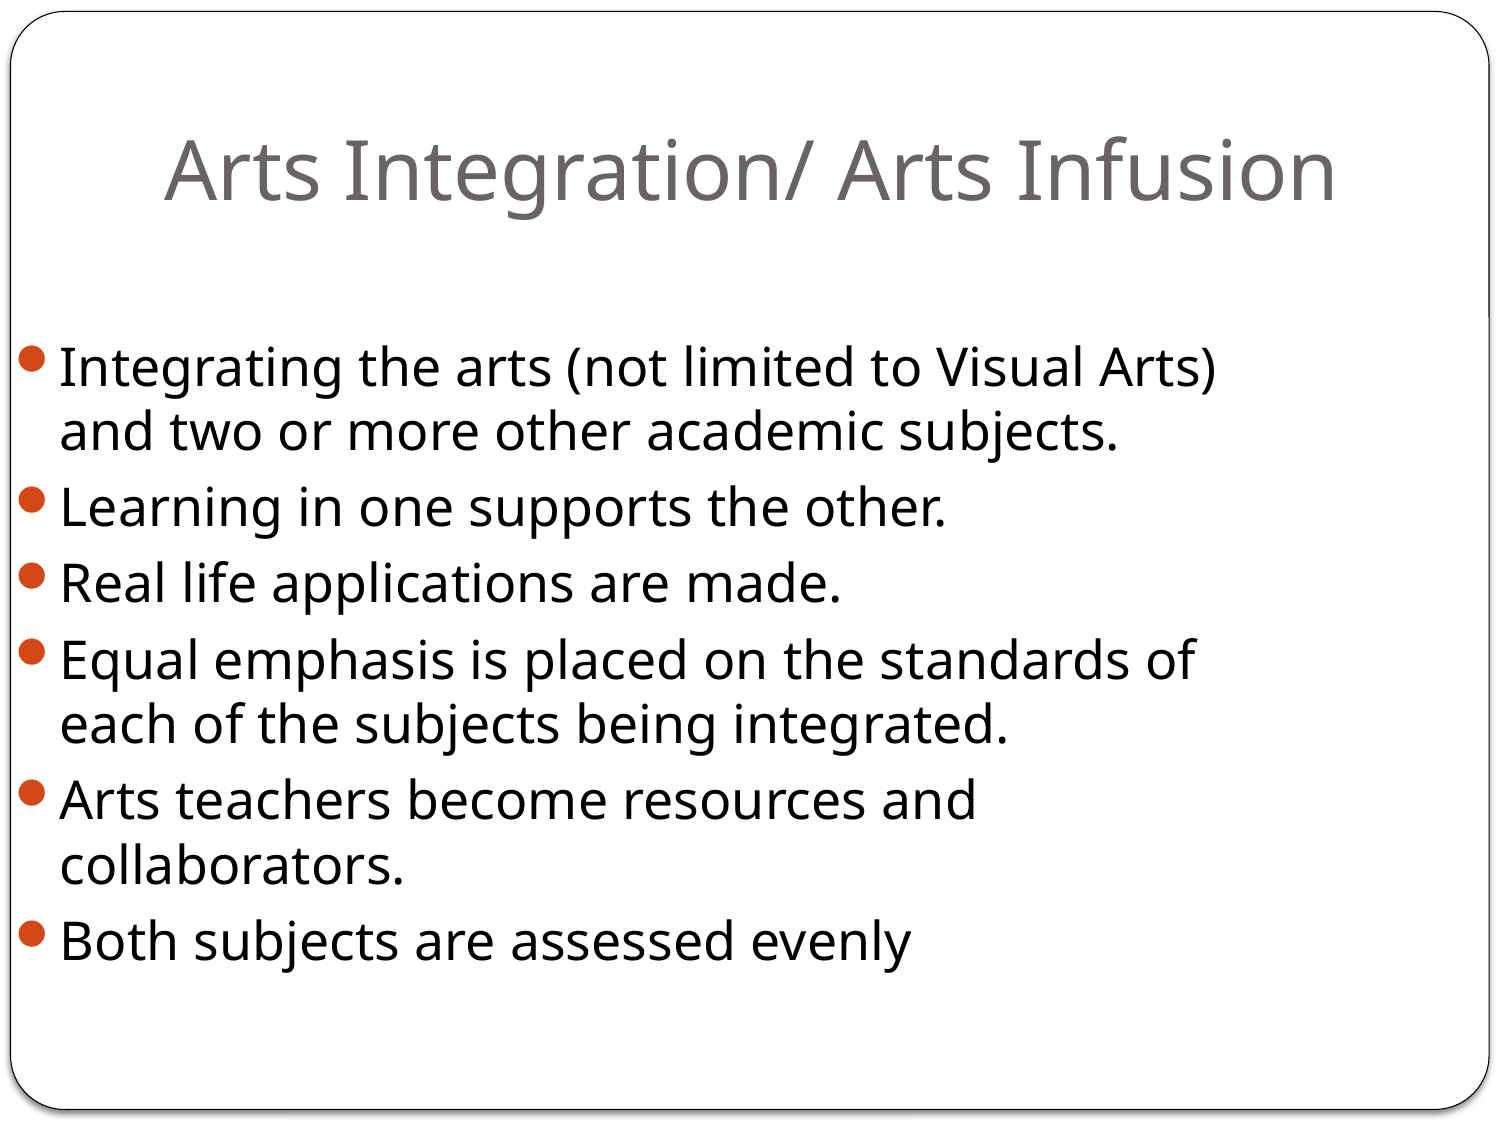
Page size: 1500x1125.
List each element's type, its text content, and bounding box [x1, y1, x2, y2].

title Arts Integration/ Arts Infusion [150, 45, 1425, 233]
list Integrating the arts (not limited to Visual Arts) and two or more other academic subjects. Learning in one supports the other. Real life applications are made. Equal emphasis is placed on the standards of each of the subjects being integrated. Arts teachers become resources and collaborators. Both subjects are assessed evenly [0, 324, 1240, 1005]
